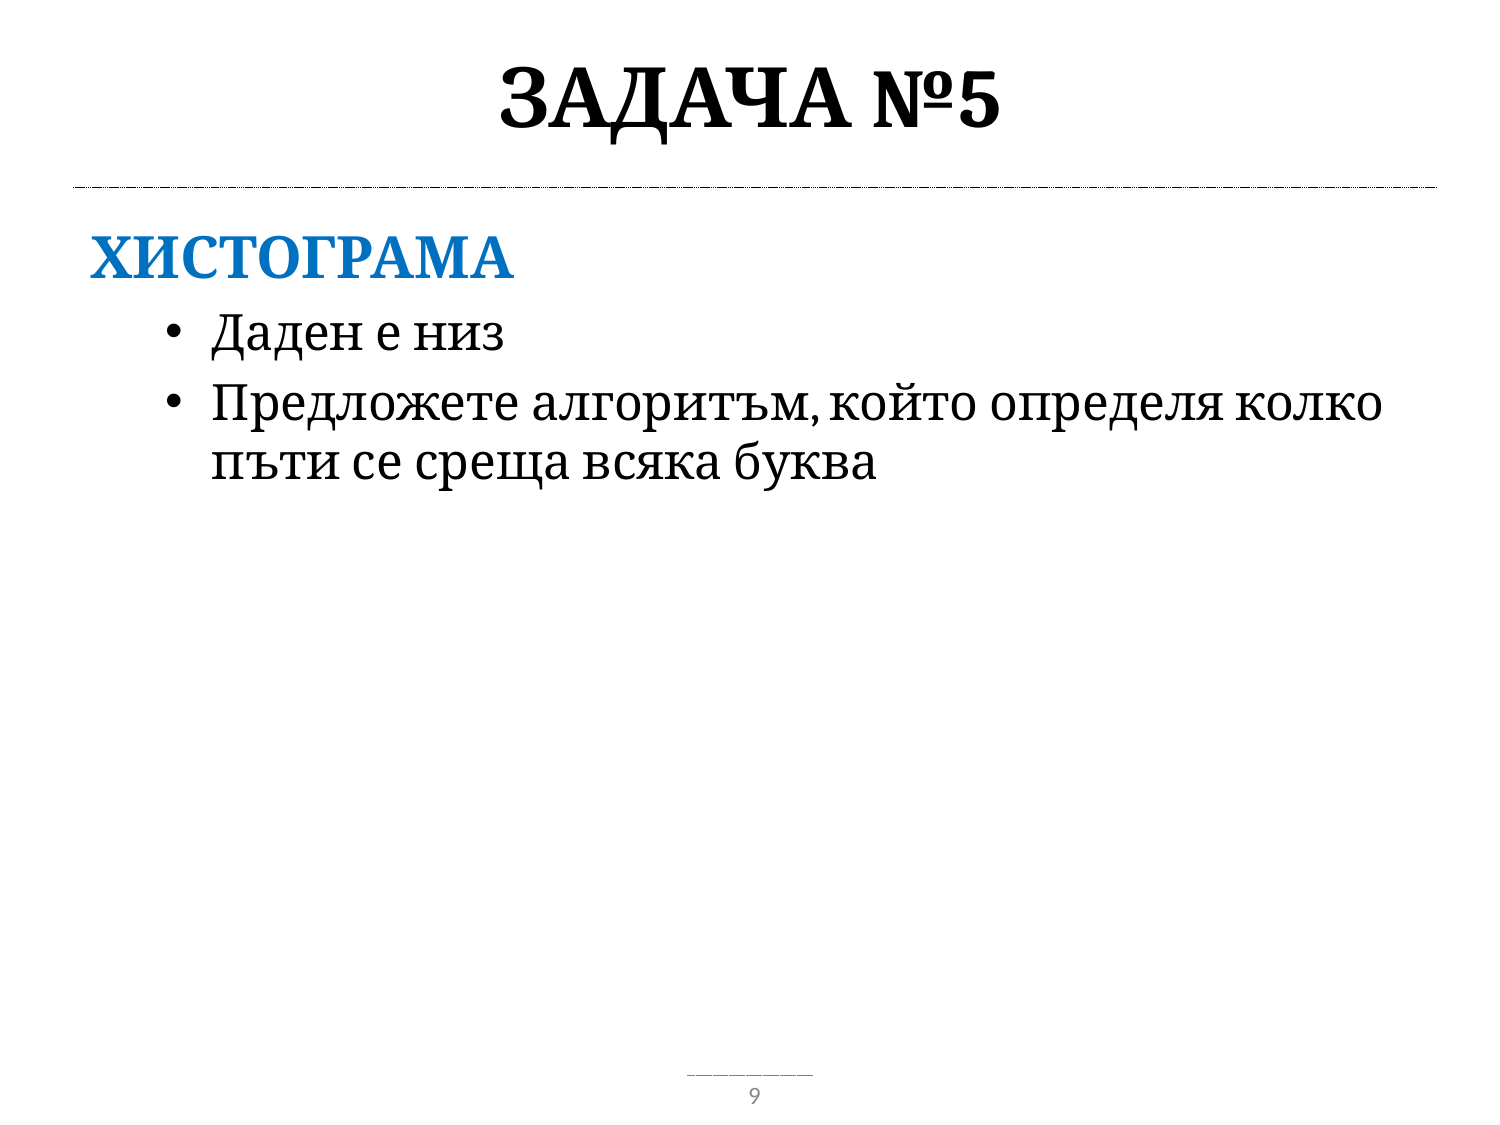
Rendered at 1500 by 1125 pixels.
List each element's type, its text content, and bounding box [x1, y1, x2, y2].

title Задача №5 [0, 0, 1500, 188]
list Хистограма Даден е низ Предложете алгоритъм, който определя колко пъти се среща всяка буква [75, 212, 1450, 1063]
slide_number 9 [579, 1065, 930, 1125]
